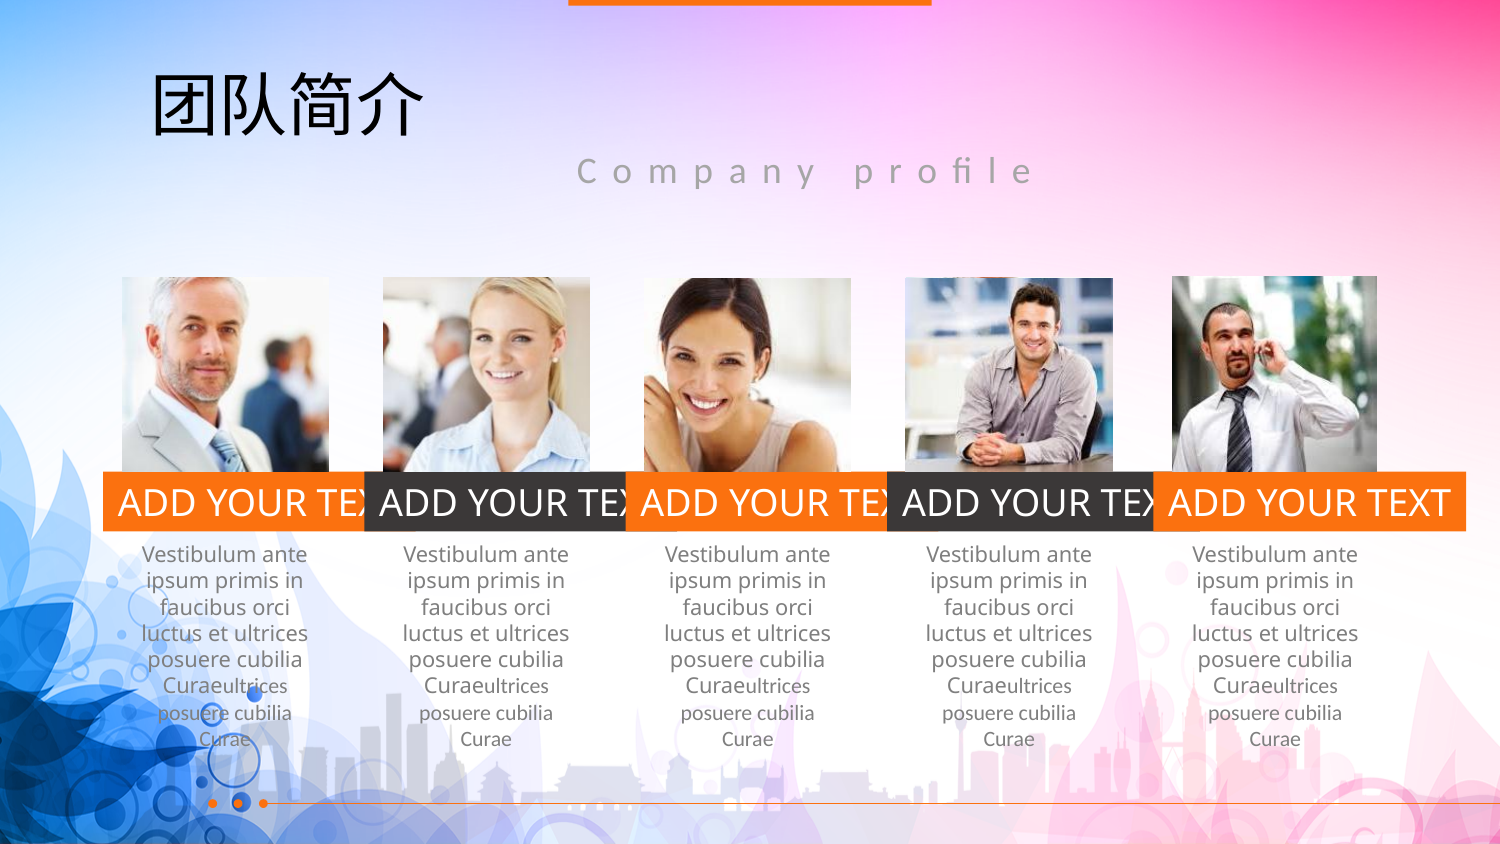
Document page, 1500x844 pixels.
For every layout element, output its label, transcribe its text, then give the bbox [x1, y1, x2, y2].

text_box Company profile [562, 138, 1047, 199]
text_box ADD YOUR TEXT [1153, 471, 1467, 532]
text_box Vestibulum ante ipsum primis in faucibus orci luctus et ultrices posuere cubilia Curaeultrices posuere cubilia Curae [647, 533, 849, 759]
text_box ADD YOUR TEXT [364, 471, 625, 532]
text_box Vestibulum ante ipsum primis in faucibus orci luctus et ultrices posuere cubilia Curaeultrices posuere cubilia Curae [908, 533, 1110, 759]
text_box Vestibulum ante ipsum primis in faucibus orci luctus et ultrices posuere cubilia Curaeultrices posuere cubilia Curae [1174, 533, 1377, 759]
text_box ADD YOUR TEXT [103, 471, 364, 532]
title 团队简介 [103, 26, 1380, 190]
text_box ADD YOUR TEXT [625, 471, 887, 532]
text_box ADD YOUR TEXT [887, 471, 1153, 532]
text_box Vestibulum ante ipsum primis in faucibus orci luctus et ultrices posuere cubilia Curaeultrices posuere cubilia Curae [385, 533, 588, 759]
picture [0, 0, 1500, 844]
text_box Vestibulum ante ipsum primis in faucibus orci luctus et ultrices posuere cubilia Curaeultrices posuere cubilia Curae [124, 533, 326, 759]
